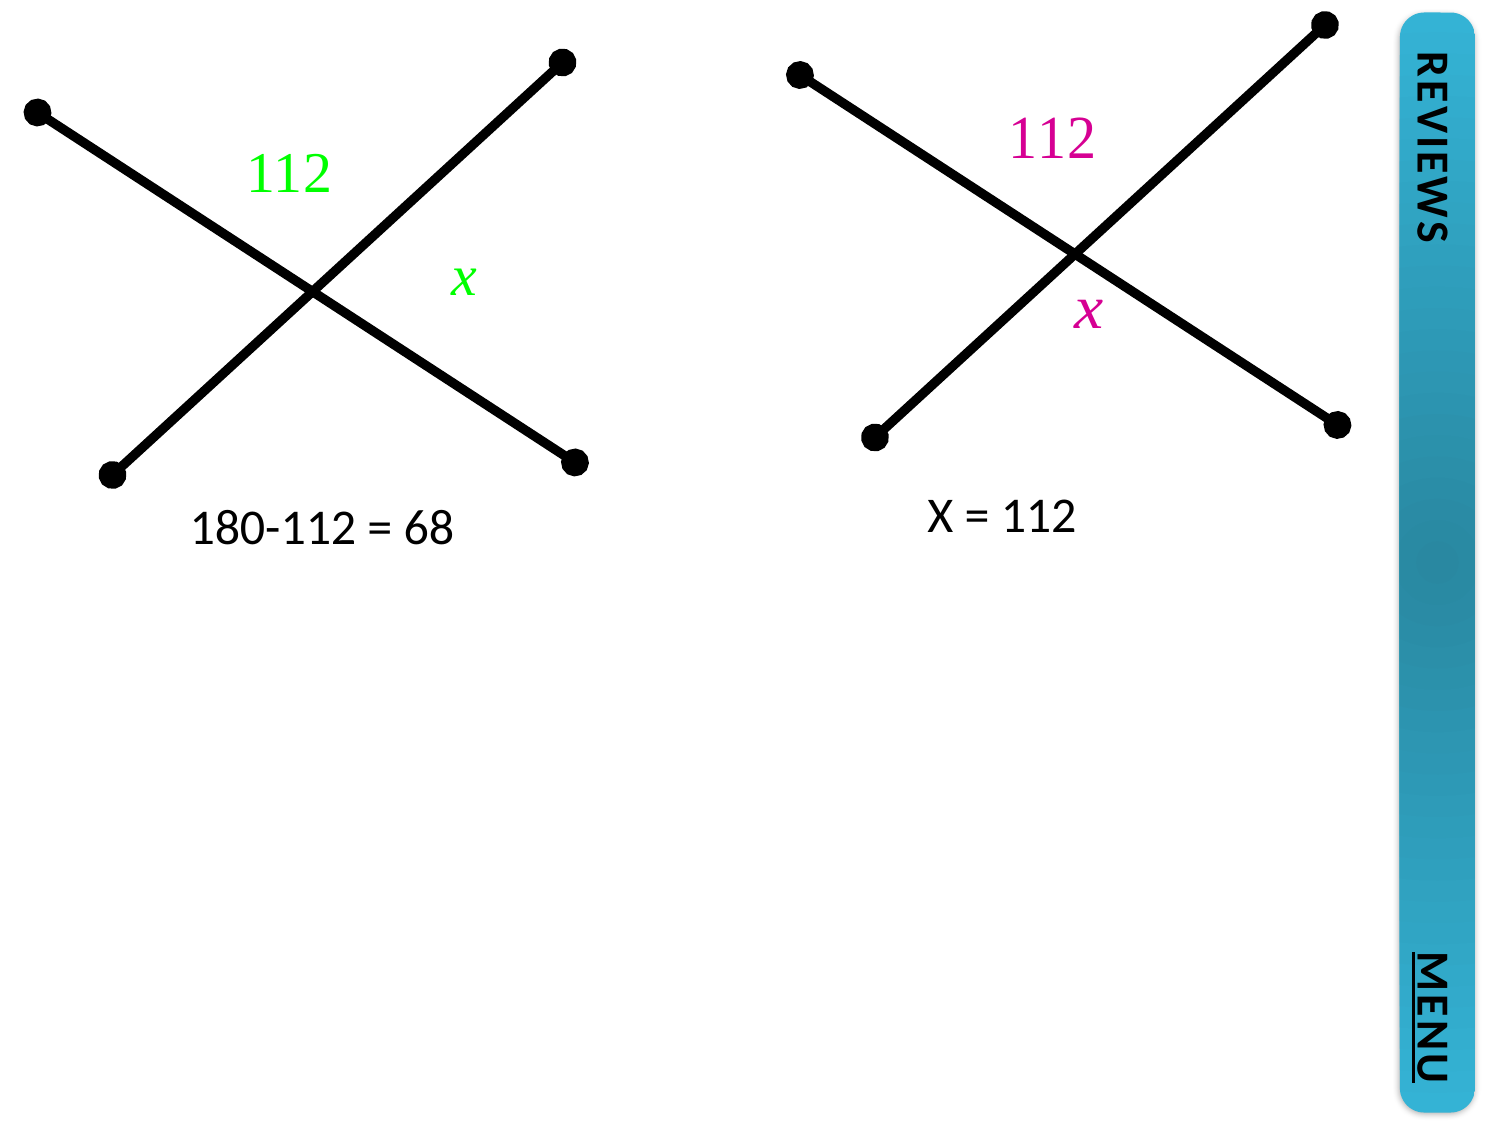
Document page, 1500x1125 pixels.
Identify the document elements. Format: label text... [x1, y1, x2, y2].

text_box [1076, 254, 1344, 432]
text_box [1399, 12, 1475, 1113]
text_box REVIEWS MENU [1401, 37, 1471, 1099]
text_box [1062, 287, 1111, 341]
text_box X = 112 [912, 474, 1300, 550]
text_box [31, 106, 312, 291]
text_box 180-112 = 68 [174, 487, 563, 563]
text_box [1005, 102, 1103, 165]
text_box [313, 292, 582, 469]
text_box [439, 256, 489, 311]
text_box [106, 56, 569, 482]
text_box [243, 139, 341, 203]
text_box [793, 68, 1074, 254]
text_box [868, 18, 1331, 444]
